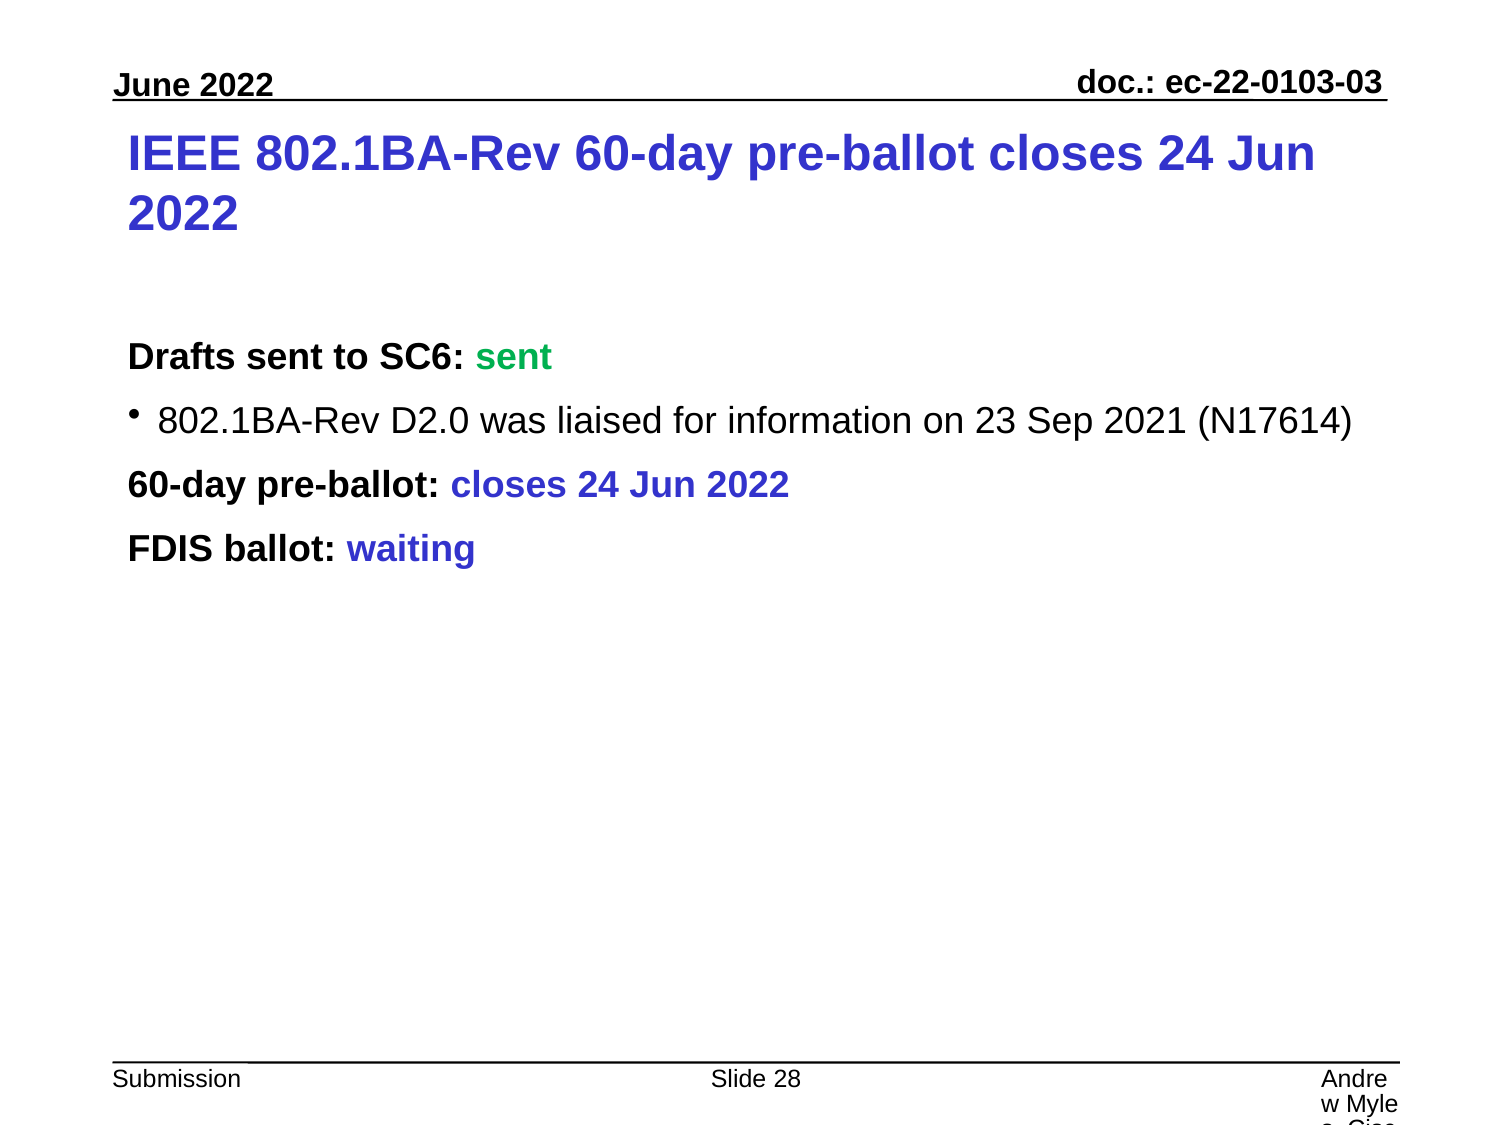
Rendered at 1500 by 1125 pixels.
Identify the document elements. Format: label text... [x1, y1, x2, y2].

slide_number Slide 28 [709, 1061, 803, 1093]
list Drafts sent to SC6: sent 802.1BA-Rev D2.0 was liaised for information on 23 Sep 2021 (N17614) 60-day pre-ballot: closes 24 Jun 2022 FDIS ballot: waiting [112, 324, 1388, 1000]
title IEEE 802.1BA-Rev 60-day pre-ballot closes 24 Jun 2022 [112, 112, 1388, 288]
footer Andrew Myles, Cisco [1320, 1061, 1402, 1093]
